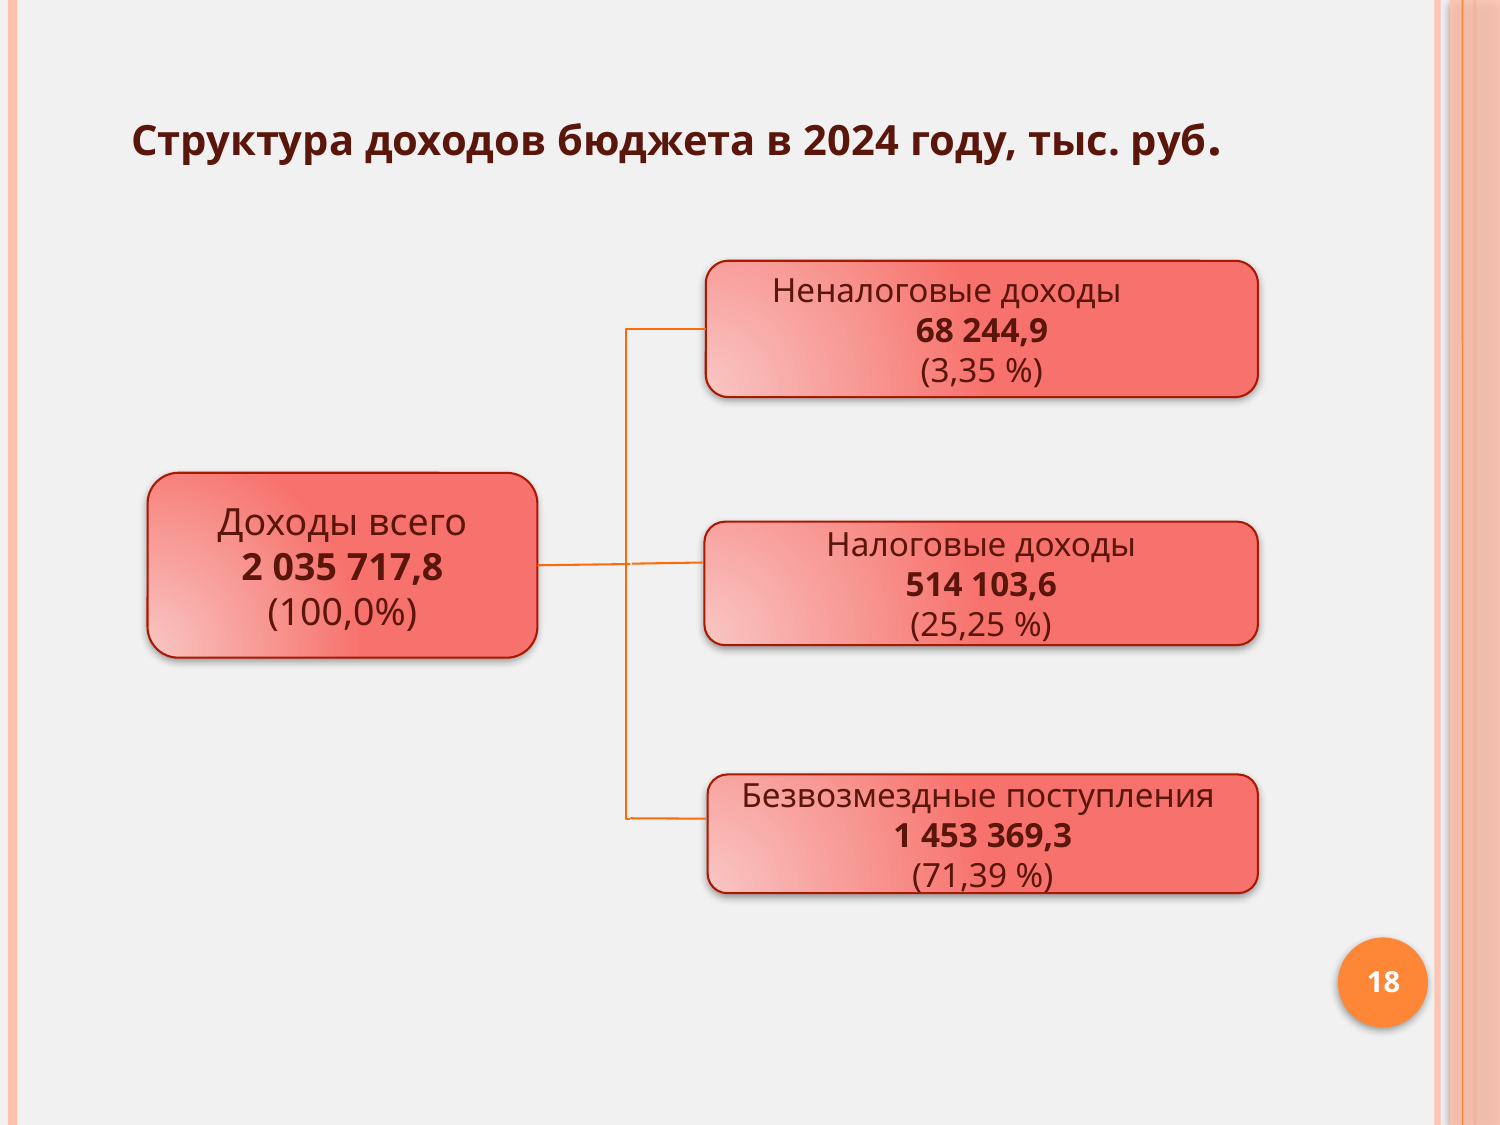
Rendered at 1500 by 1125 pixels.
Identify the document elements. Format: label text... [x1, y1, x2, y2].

text_box Налоговые доходы 514 103,6 (25,25 %) [712, 520, 1259, 647]
text_box Структура доходов бюджета в 2024 году, тыс. руб. [0, 95, 1384, 174]
text_box Доходы всего 2 035 717,8 (100,0%) [146, 471, 539, 659]
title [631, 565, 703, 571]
text_box Неналоговые доходы 68 244,9 (3,35 %) [704, 259, 1259, 399]
slide_number 18 [1333, 940, 1434, 1027]
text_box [629, 328, 707, 817]
text_box Безвозмездные поступления 1 453 369,3 (71,39 %) [706, 773, 1259, 895]
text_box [631, 561, 704, 565]
